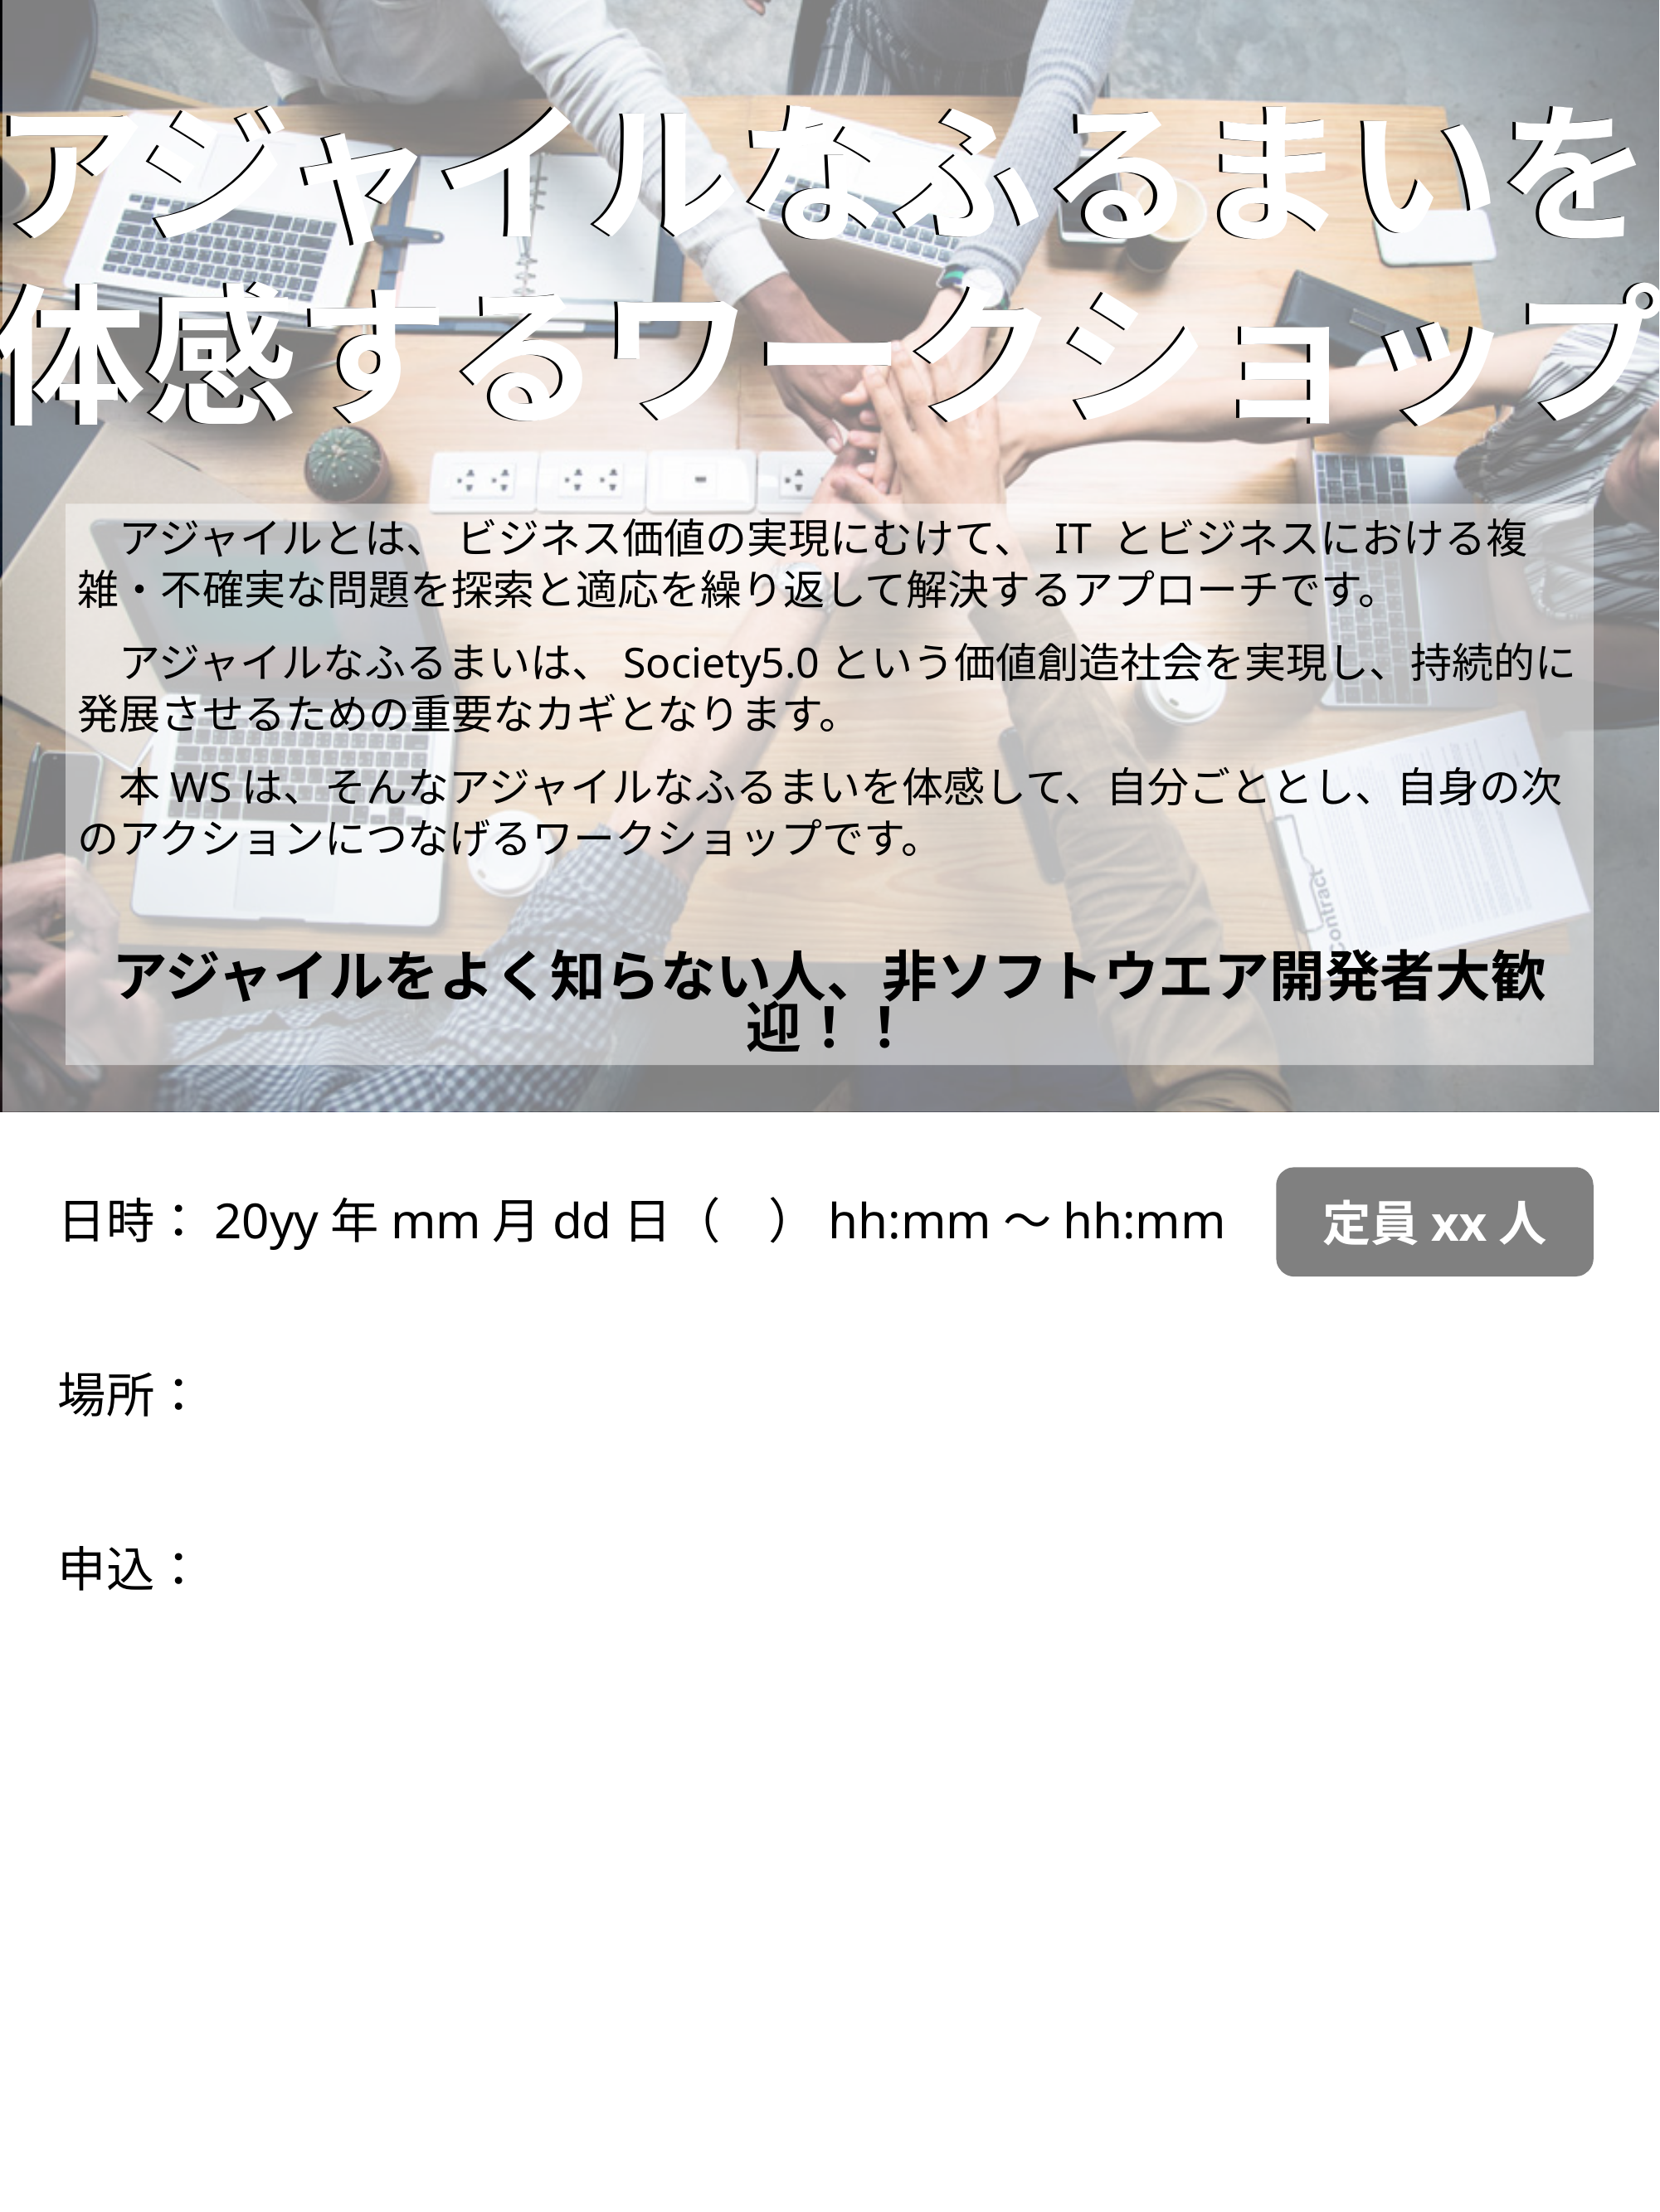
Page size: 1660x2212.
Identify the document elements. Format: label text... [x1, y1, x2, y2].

text_box 定員xx人 [1275, 1166, 1594, 1278]
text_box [0, 0, 1659, 1112]
text_box 日時：20yy年mm月dd日（ ）hh:mm～hh:mm 場所： 申込： [46, 1184, 1239, 1603]
